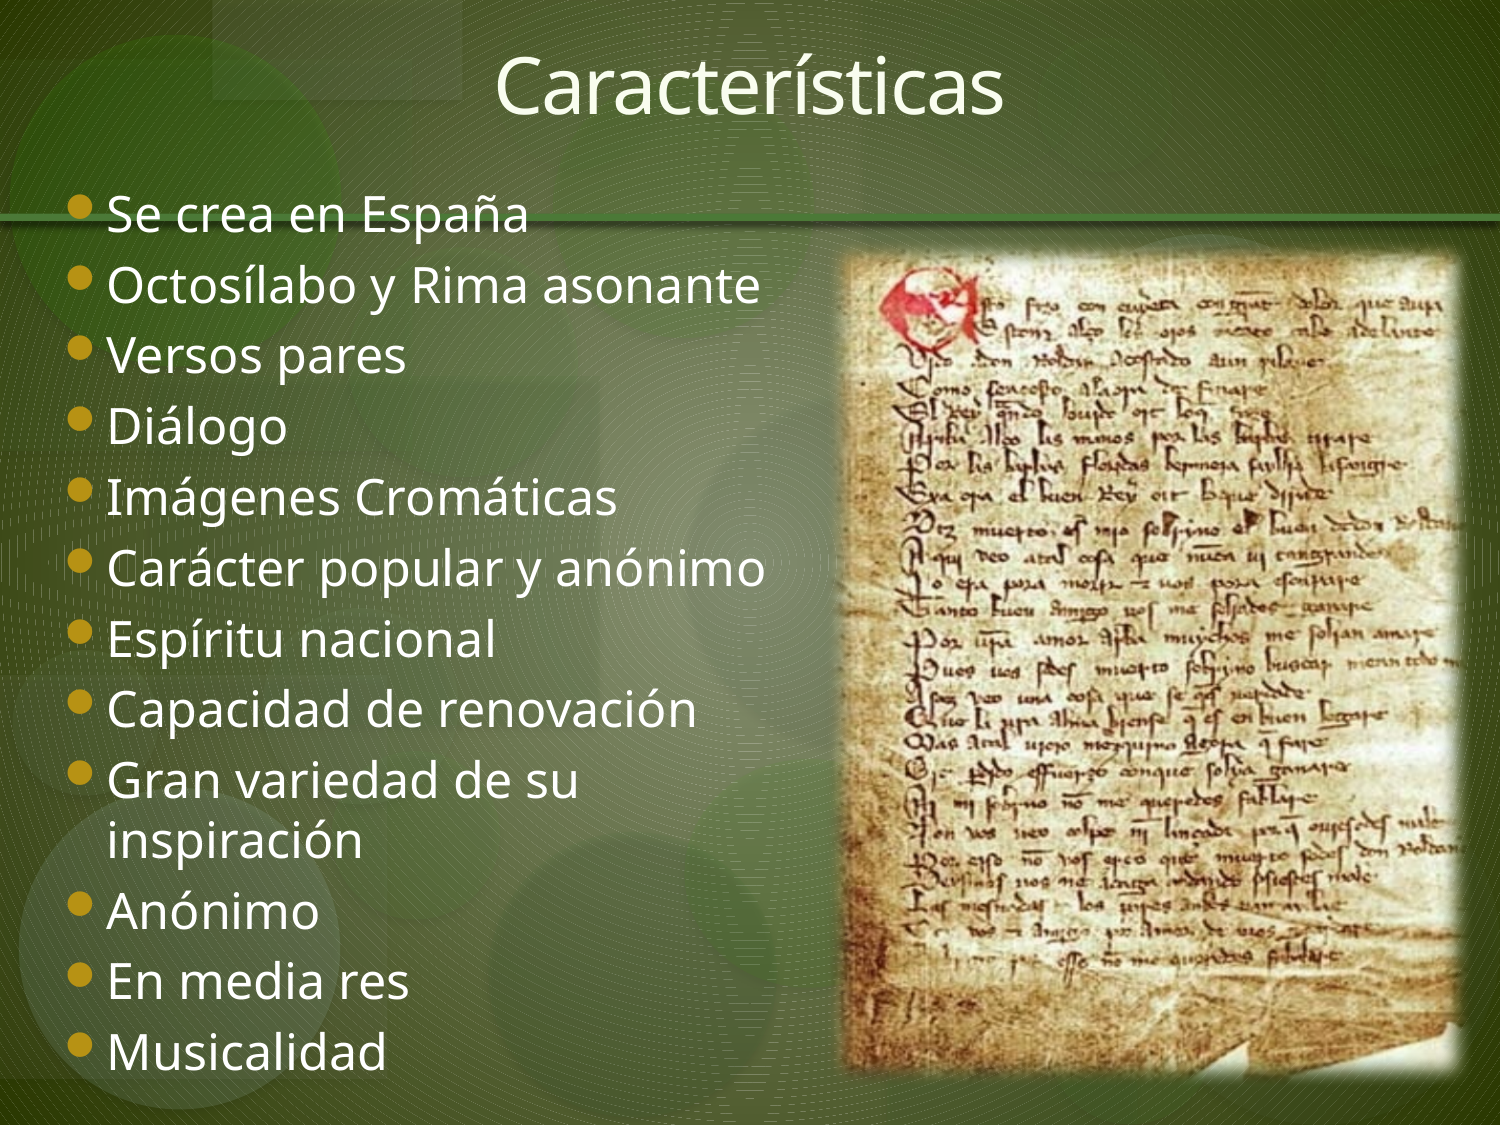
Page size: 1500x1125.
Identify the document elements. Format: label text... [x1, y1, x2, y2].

picture [824, 237, 1475, 1088]
list Se crea en España Octosílabo y Rima asonante Versos pares Diálogo Imágenes Cromáticas Carácter popular y anónimo Espíritu nacional Capacidad de renovación Gran variedad de su inspiración Anónimo En media res Musicalidad [49, 174, 863, 1100]
title Características [75, 26, 1425, 138]
